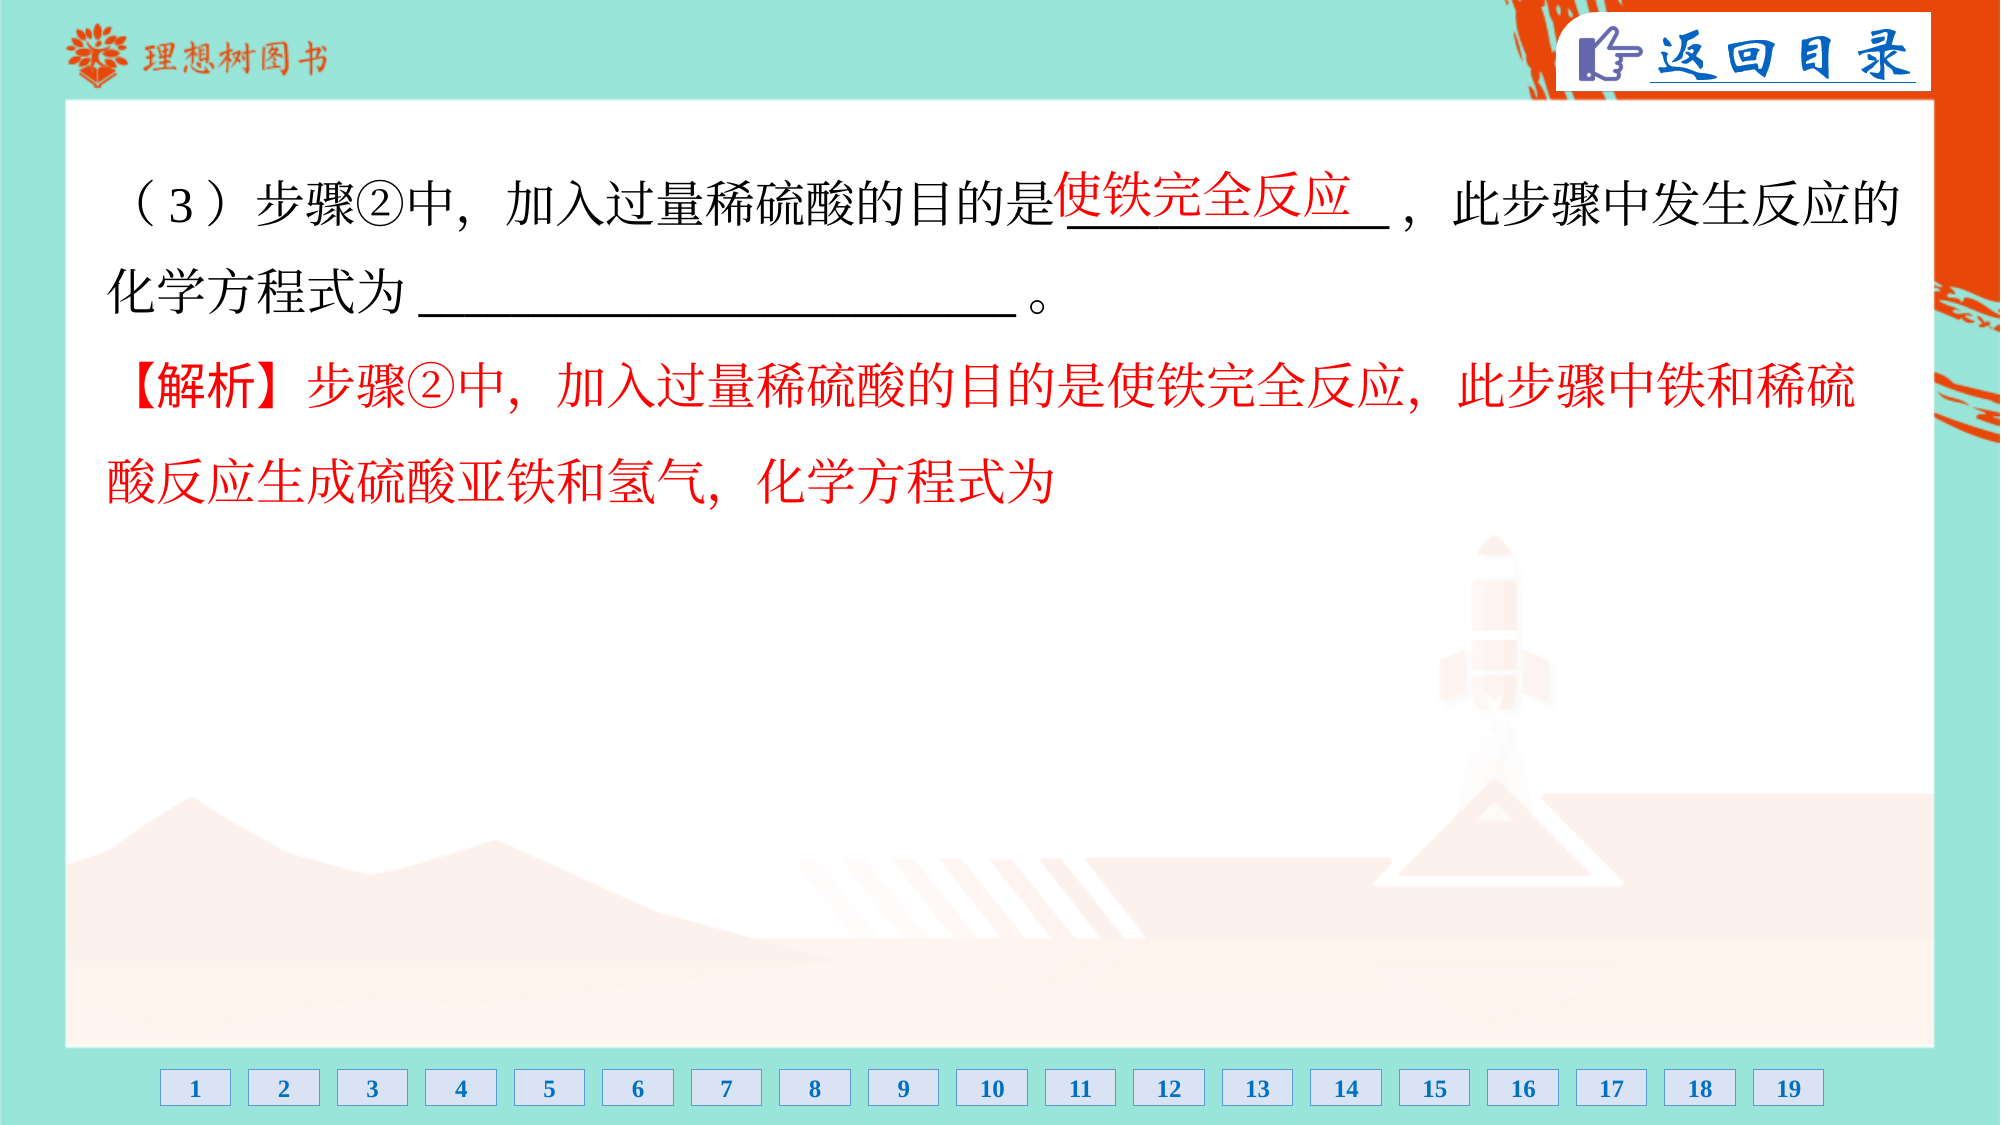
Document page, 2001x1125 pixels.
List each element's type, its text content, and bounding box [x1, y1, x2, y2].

text_box （3）步骤②中，加入过量稀硫酸的目的是______________，此步骤中发生反应的 化学方程式为__________________________。 [106, 141, 1895, 311]
text_box 使铁完全反应 [1034, 136, 1371, 215]
picture [0, 0, 2000, 1125]
